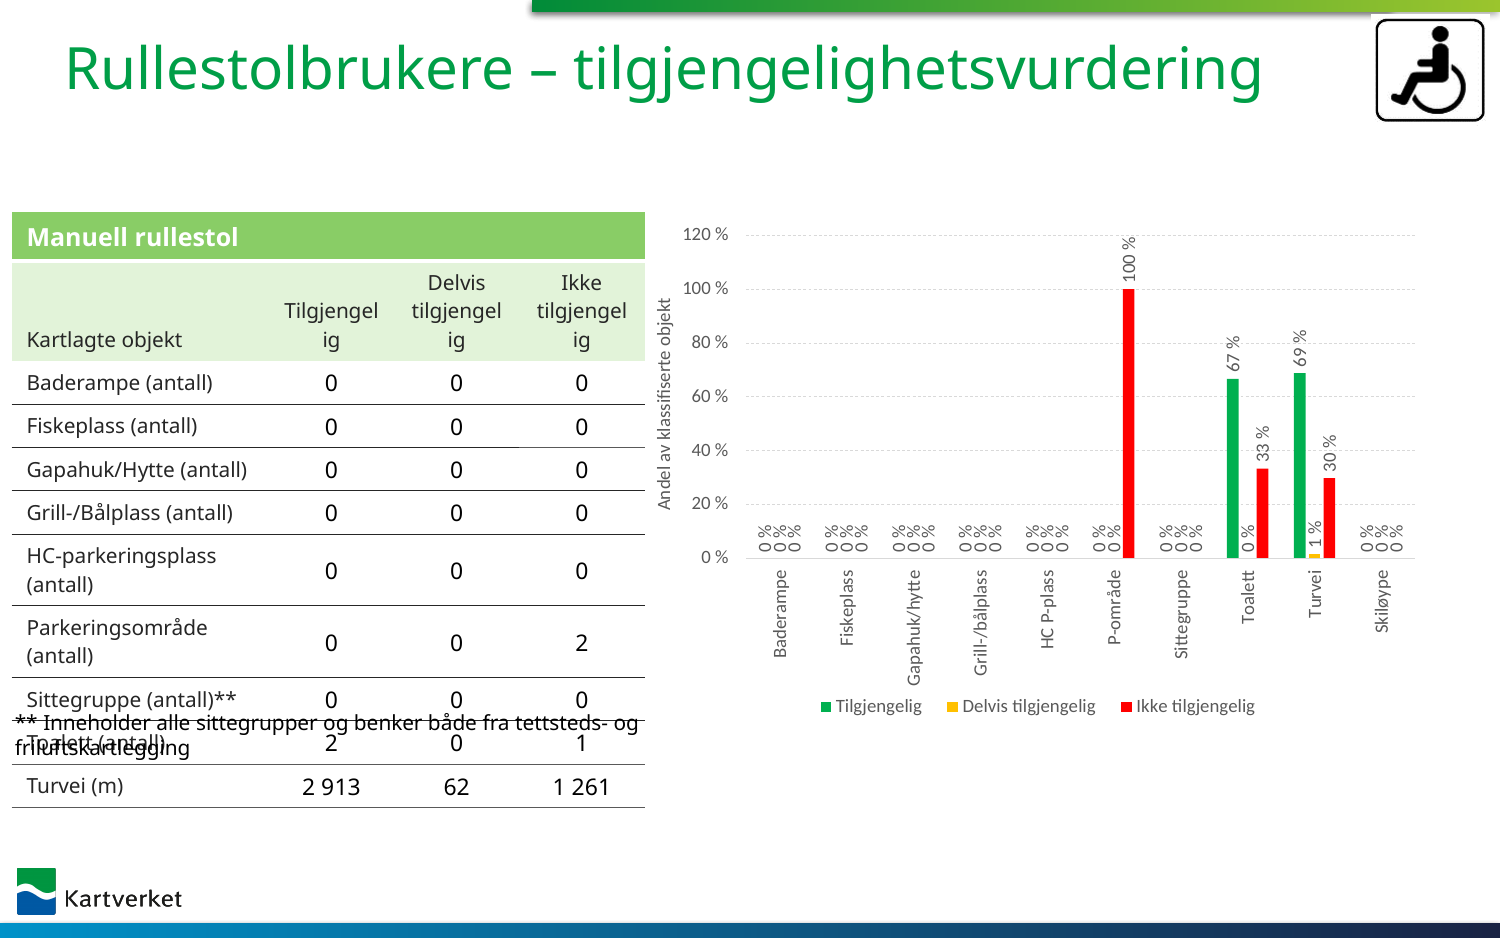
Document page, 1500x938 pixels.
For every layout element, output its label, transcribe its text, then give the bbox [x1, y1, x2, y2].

table_cell Grill-/Bålplass (antall) [12, 491, 269, 534]
table_cell HC-parkeringsplass (antall) [12, 535, 269, 605]
table_cell 0 [519, 491, 638, 534]
table_cell Sittegruppe (antall)** [12, 678, 269, 702]
table_cell 0 [394, 448, 519, 490]
table_cell 2 913 [269, 768, 394, 807]
table_cell Fiskeplass (antall) [12, 405, 269, 447]
table_cell 0 [519, 535, 638, 605]
table_cell Ikke tilgjengelig [519, 263, 638, 361]
table_cell Delvis tilgjengelig [394, 263, 519, 361]
table_cell Turvei (m) [12, 768, 269, 807]
table_cell Parkeringsområde (antall) [12, 606, 269, 677]
table_cell 0 [394, 535, 519, 605]
table_cell 1 261 [519, 768, 645, 807]
table_cell Baderampe (antall) [12, 361, 269, 404]
picture [1371, 13, 1491, 127]
table_cell 0 [269, 678, 394, 702]
table_cell 0 [269, 361, 394, 404]
table_cell 0 [519, 678, 638, 702]
text_box Rullestolbrukere – tilgjengelighetsvurdering [49, 12, 1372, 109]
table_cell 2 [519, 606, 638, 677]
table_cell Tilgjengelig [269, 263, 394, 361]
table_cell 0 [394, 491, 519, 534]
table_cell 0 [394, 405, 519, 447]
table_cell 0 [269, 405, 394, 447]
table_cell Kartlagte objekt [12, 263, 269, 361]
table_cell 0 [519, 361, 638, 404]
table_cell 0 [269, 606, 394, 677]
table_cell 0 [394, 606, 519, 677]
table_cell Gapahuk/Hytte (antall) [12, 448, 269, 490]
table_cell 62 [394, 768, 519, 807]
table_cell 0 [269, 535, 394, 605]
table_cell 0 [269, 491, 394, 534]
picture [643, 218, 1426, 728]
table_cell 0 [394, 361, 519, 404]
table_cell 0 [269, 448, 394, 490]
table_cell 0 [519, 405, 638, 447]
table_cell 0 [394, 678, 519, 702]
table_header Manuell rullestol [12, 212, 645, 259]
table_cell 0 [519, 448, 638, 490]
text_box ** Inneholder alle sittegrupper og benker både fra tettsteds- og friluftskartlegging [0, 702, 745, 768]
